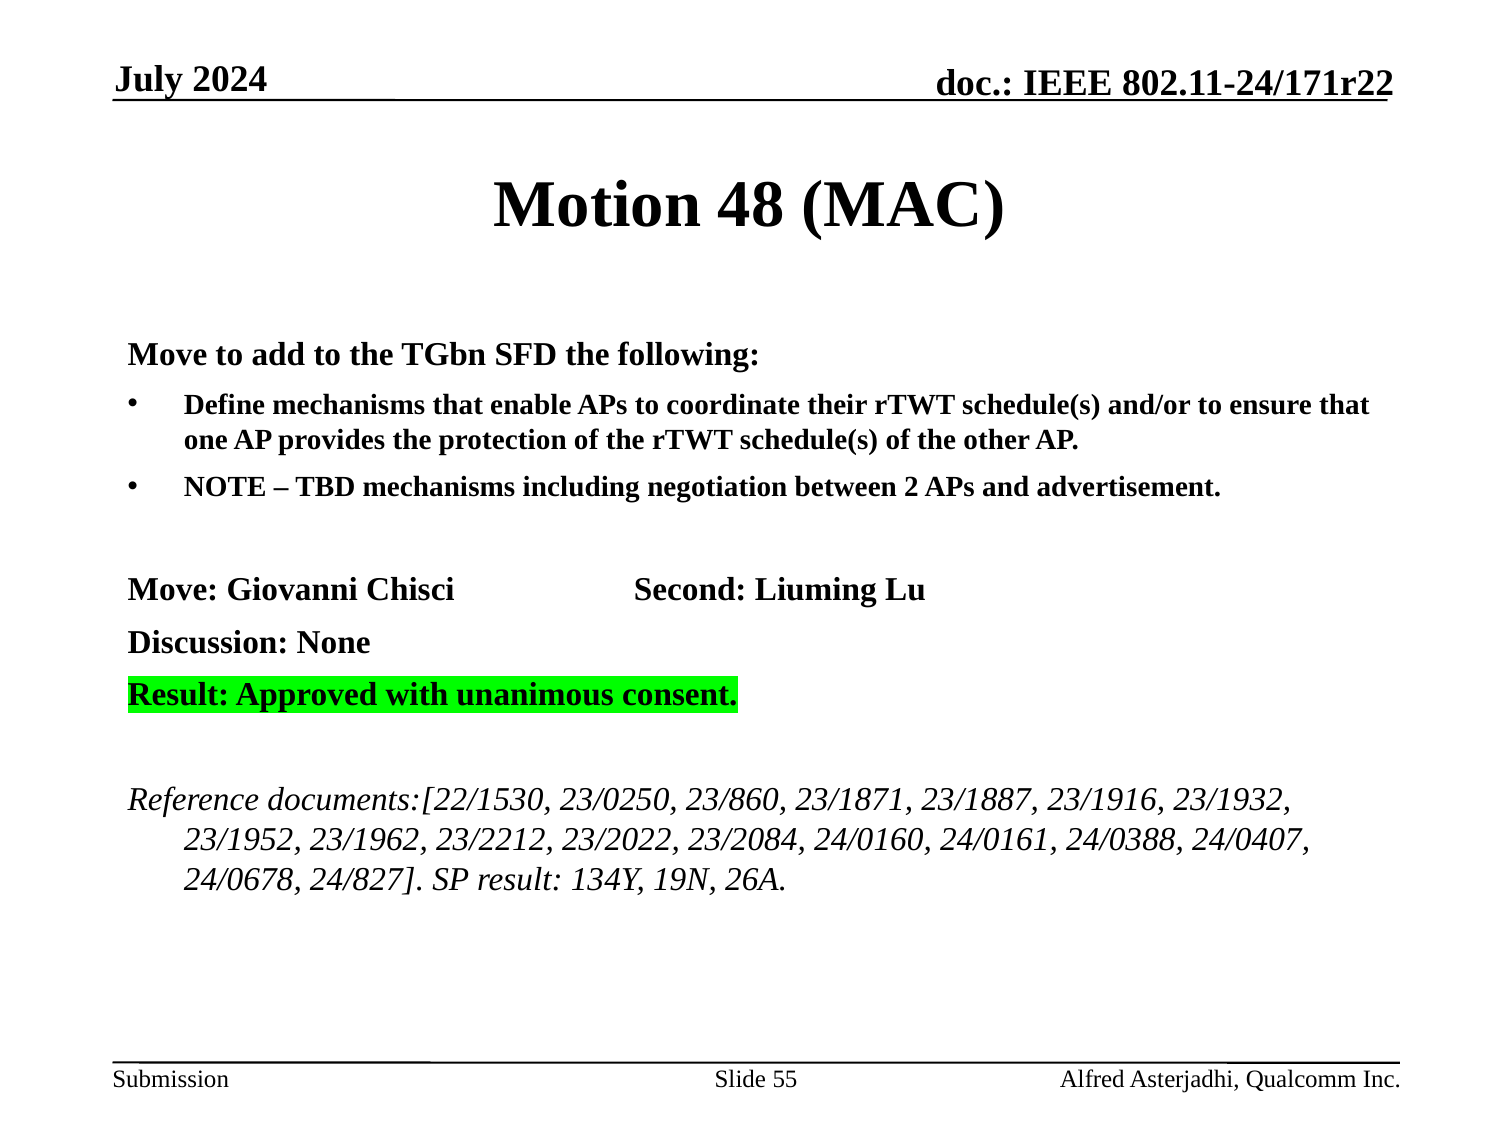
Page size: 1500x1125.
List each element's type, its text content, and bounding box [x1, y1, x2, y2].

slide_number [114, 54, 423, 100]
list Move to add to the TGbn SFD the following: Define mechanisms that enable APs to coordinate their rTWT schedule(s) and/or to ensure that one AP provides the protection of the rTWT schedule(s) of the other AP. NOTE – TBD mechanisms including negotiation between 2 APs and advertisement. Move: Giovanni Chisci Second: Liuming Lu Discussion: None Result: Approved with unanimous consent. Reference documents:[22/1530, 23/0250, 23/860, 23/1871, 23/1887, 23/1916, 23/1932, 23/1952, 23/1962, 23/2212, 23/2022, 23/2084, 24/0160, 24/0161, 24/0388, 24/0407, 24/0678, 24/827]. SP result: 134Y, 19N, 26A. [112, 324, 1388, 1000]
title Motion 48 (MAC) [112, 112, 1388, 288]
footer Alfred Asterjadhi, Qualcomm Inc. [878, 1061, 1402, 1093]
slide_number Slide 55 [712, 1061, 800, 1123]
